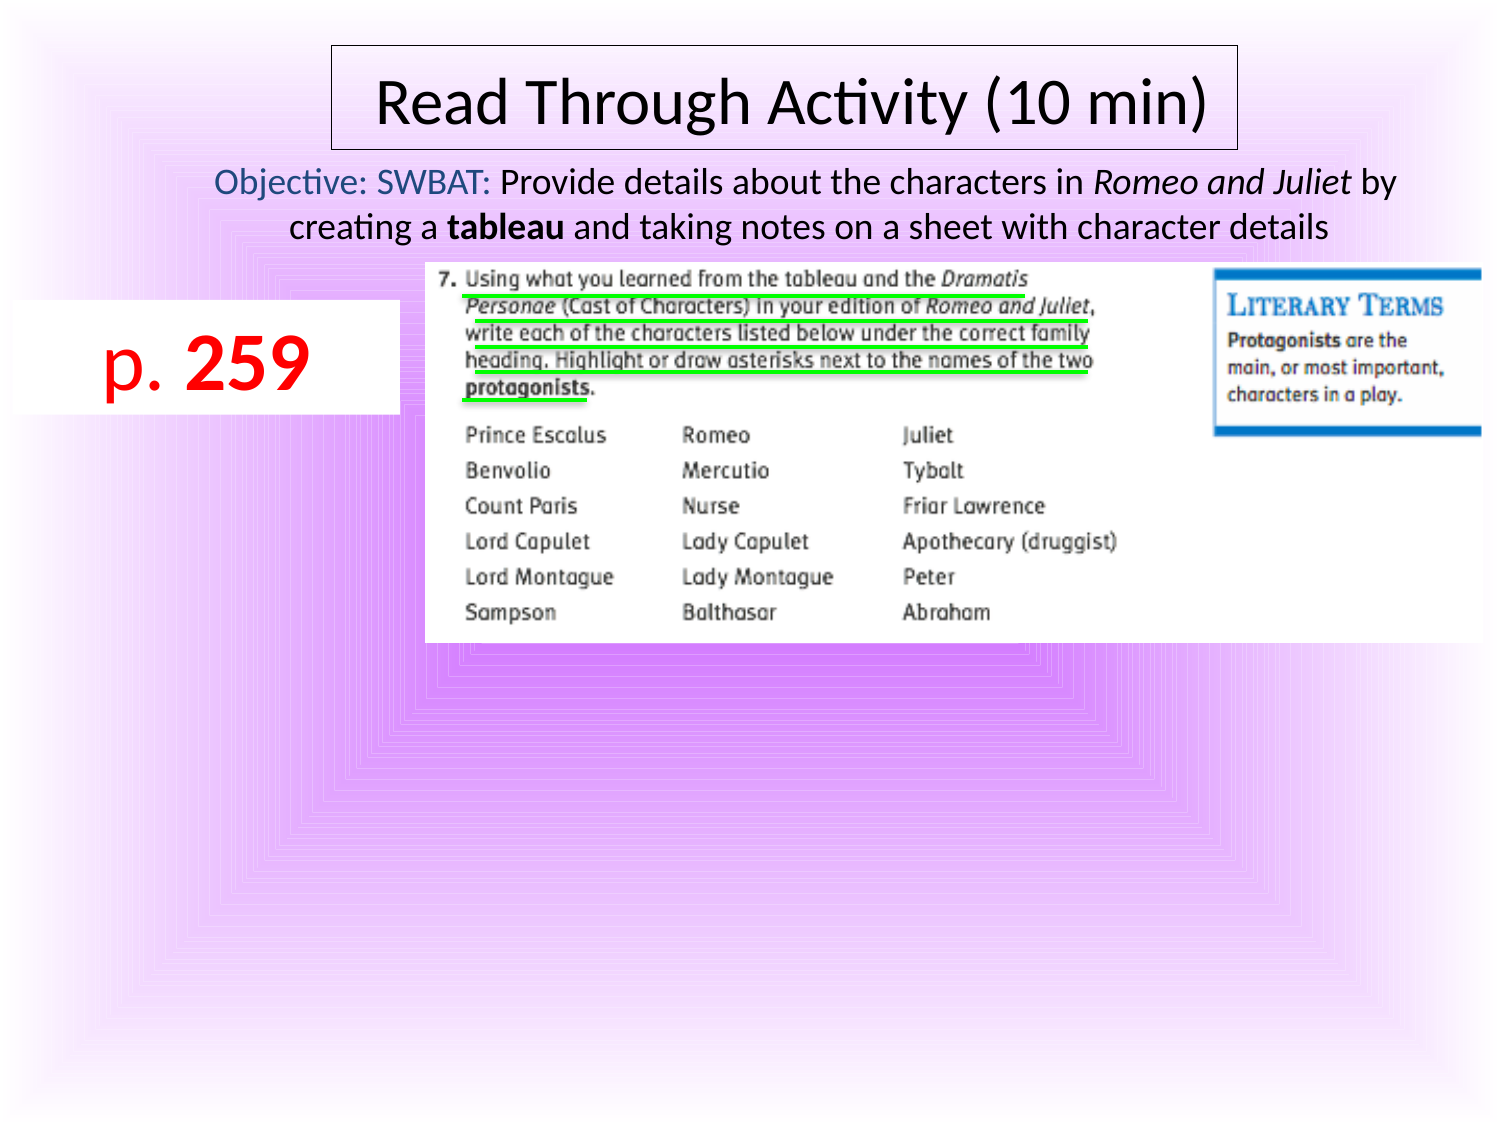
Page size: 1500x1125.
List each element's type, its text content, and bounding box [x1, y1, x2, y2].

text_box Objective: SWBAT: Provide details about the characters in Romeo and Juliet by creating a tableau and taking notes on a sheet with character details [95, 149, 1438, 255]
picture [424, 262, 1484, 644]
title Read Through Activity (10 min) [331, 45, 1238, 149]
text_box p. 259 [12, 299, 400, 415]
